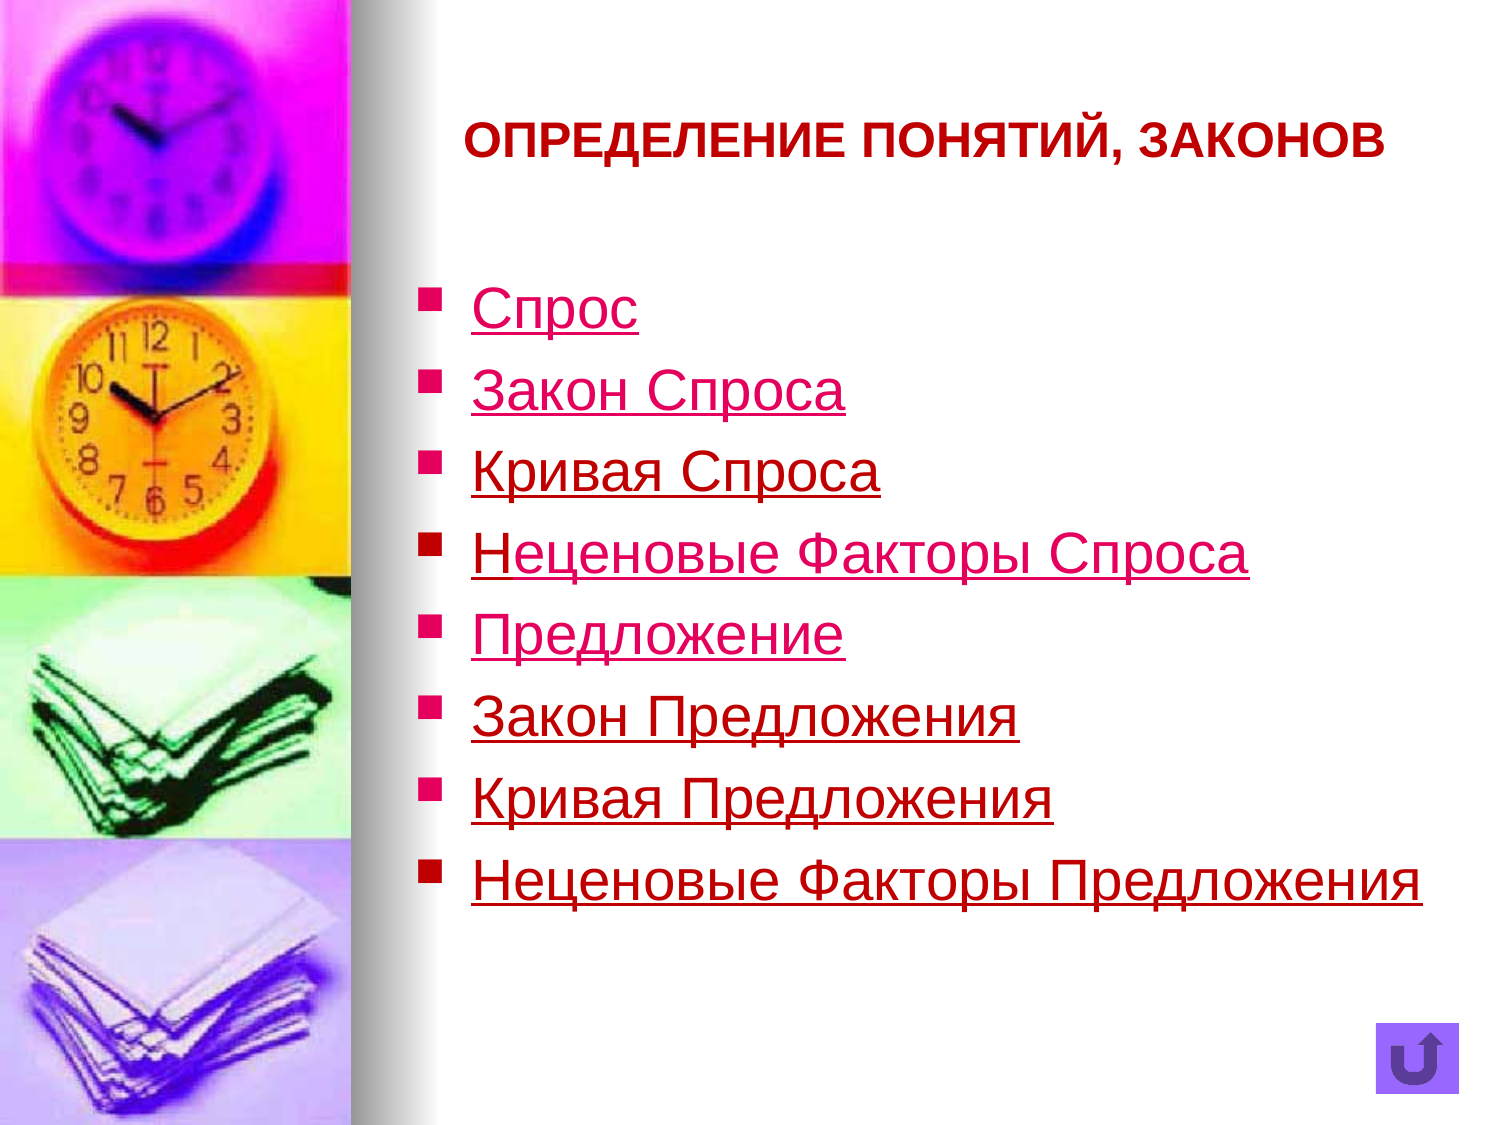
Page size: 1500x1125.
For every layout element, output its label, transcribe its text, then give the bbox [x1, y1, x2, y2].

title ОПРЕДЕЛЕНИЕ ПОНЯТИЙ, ЗАКОНОВ [399, 37, 1451, 238]
text_box [1375, 1023, 1459, 1094]
picture [0, 0, 351, 1125]
list Спрос Закон Спроса Кривая Спроса Неценовые Факторы Спроса Предложение Закон Предложения Кривая Предложения Неценовые Факторы Предложения [399, 262, 1451, 1001]
